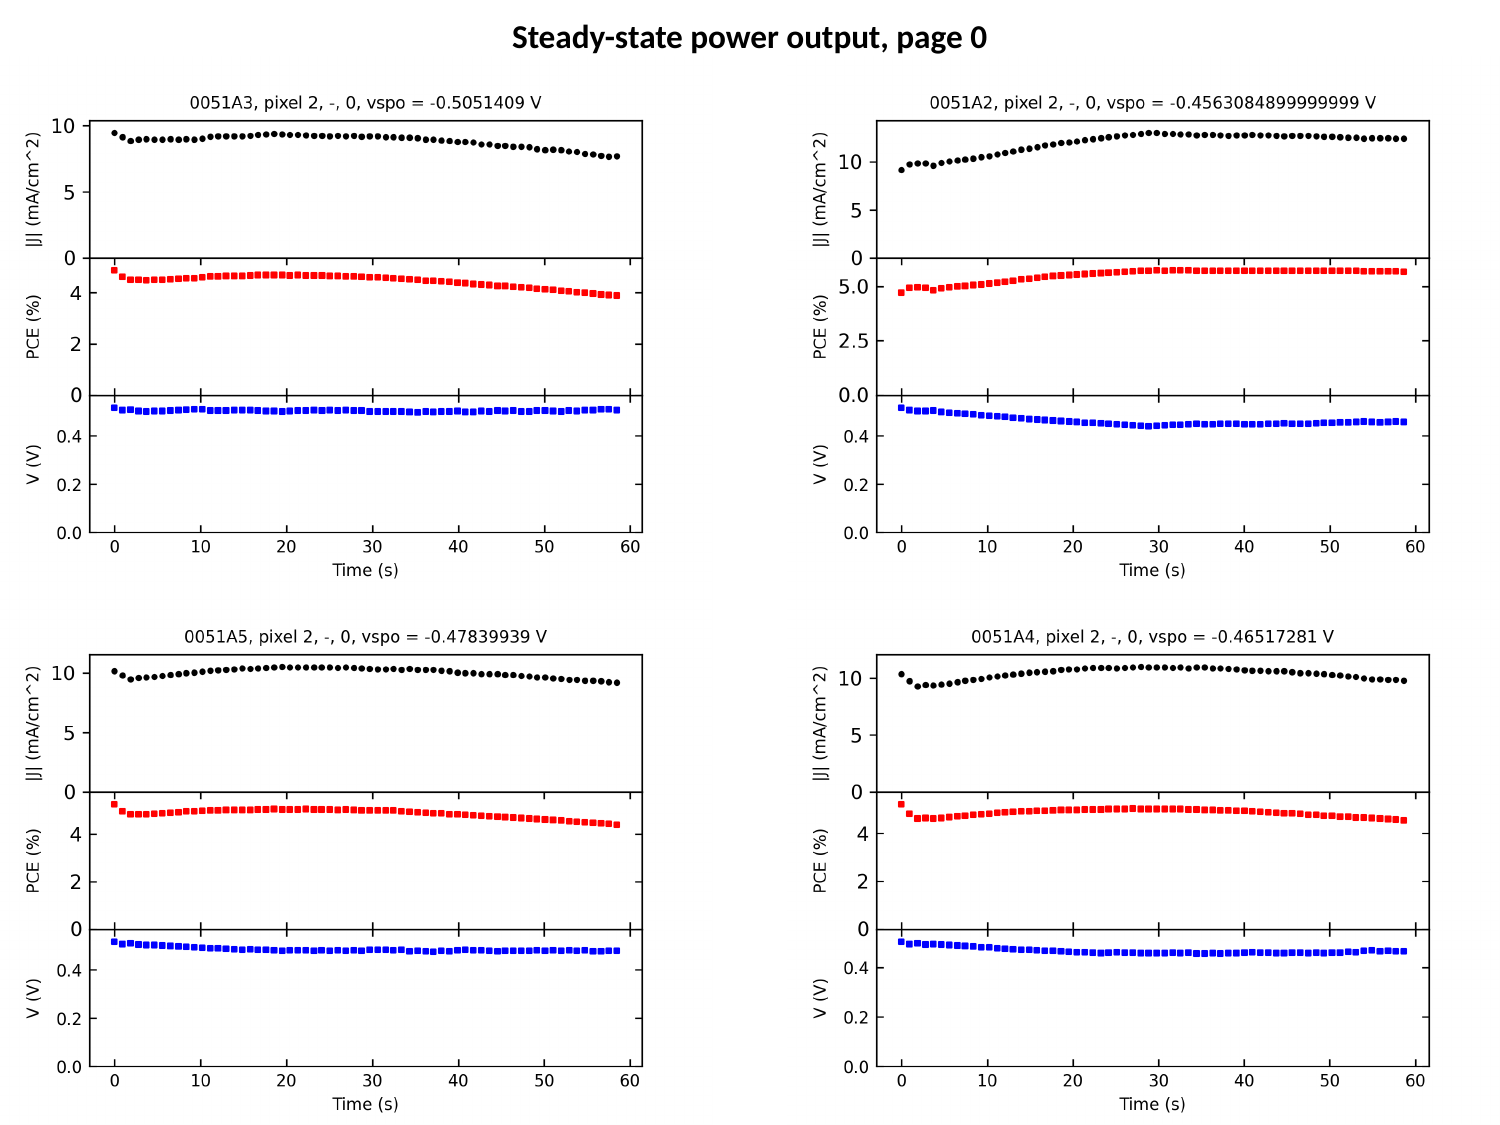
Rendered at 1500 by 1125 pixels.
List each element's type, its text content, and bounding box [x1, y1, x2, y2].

picture [0, 56, 713, 1125]
title Steady-state power output, page 0 [0, 0, 1500, 75]
picture [787, 56, 1500, 1125]
